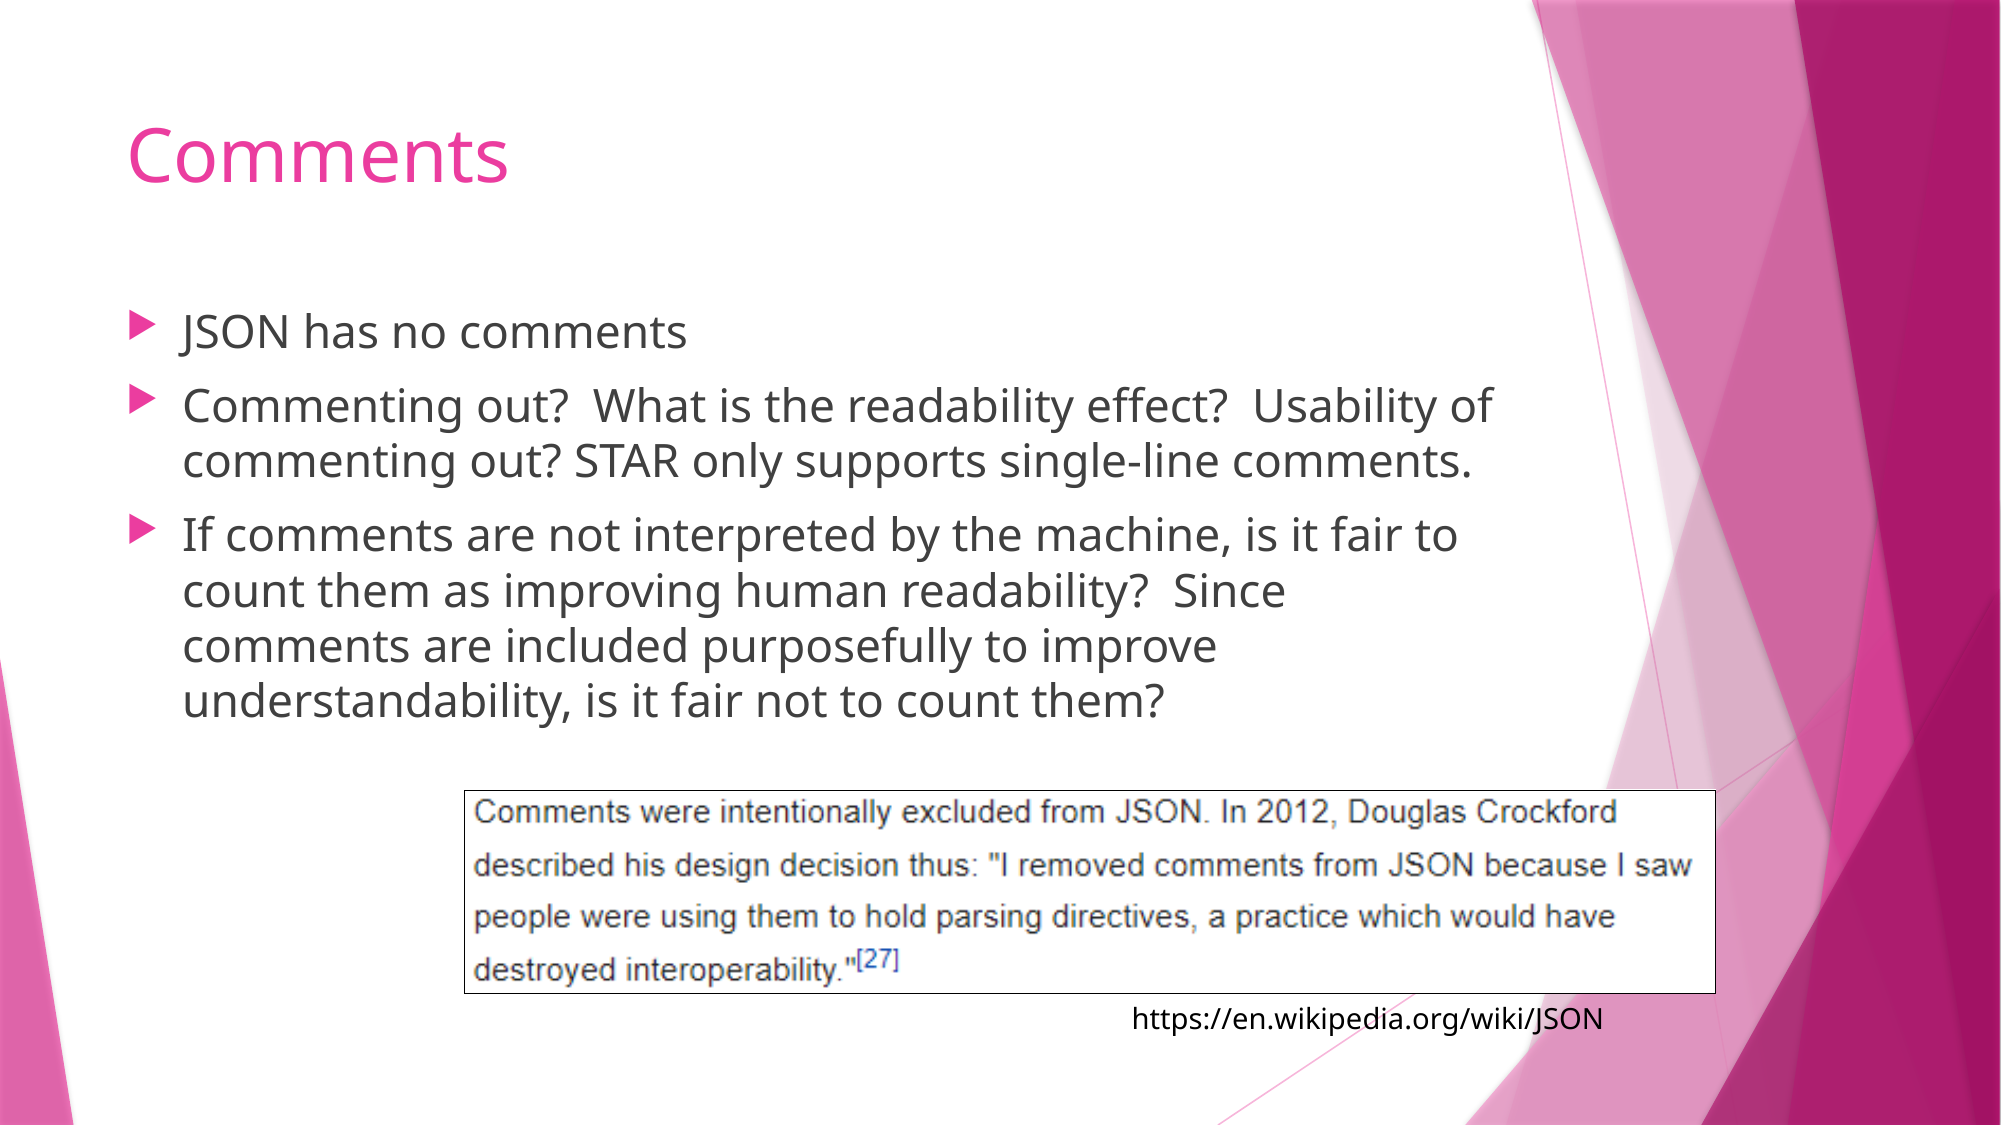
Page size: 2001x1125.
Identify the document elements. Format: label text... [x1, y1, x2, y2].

text_box https://en.wikipedia.org/wiki/JSON [1116, 1002, 1716, 1043]
title Comments [111, 99, 1522, 294]
list JSON has no comments Commenting out? What is the readability effect? Usability of commenting out? STAR only supports single-line comments. If comments are not interpreted by the machine, is it fair to count them as improving human readability? Since comments are included purposefully to improve understandability, is it fair not to count them? [111, 294, 1522, 746]
picture [463, 789, 1716, 994]
